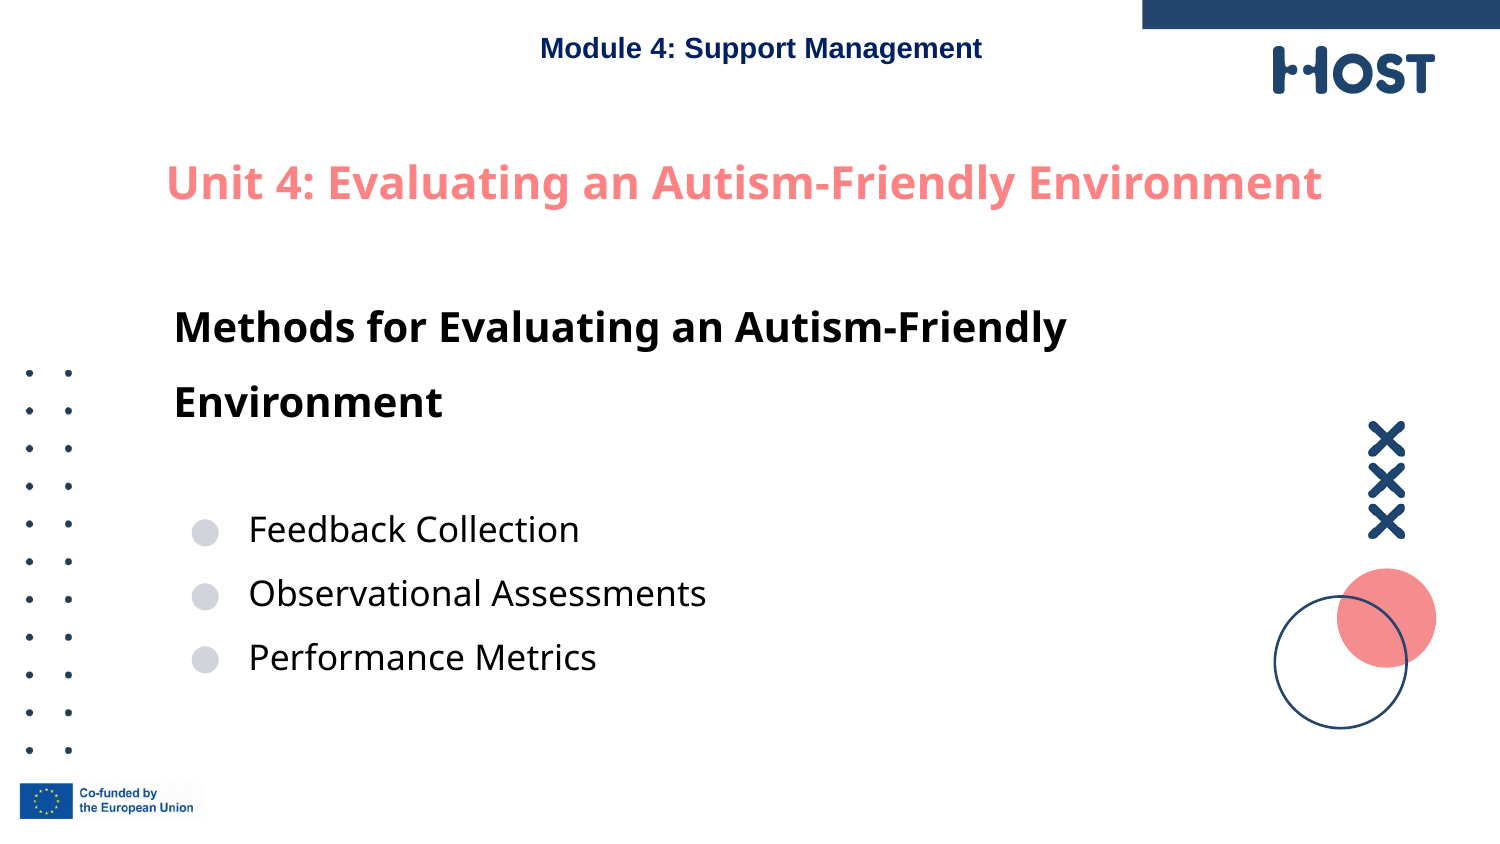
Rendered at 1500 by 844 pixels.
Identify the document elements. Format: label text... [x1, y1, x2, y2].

picture [1368, 421, 1405, 539]
list Methods for Evaluating an Autism-Friendly Environment Feedback Collection Observational Assessments Performance Metrics [158, 229, 1343, 835]
text_box Module 4: Support Management [525, 10, 1054, 68]
picture [1273, 46, 1435, 94]
picture [0, 370, 204, 820]
title Unit 4: Evaluating an Autism-Friendly Environment [150, 139, 1484, 229]
